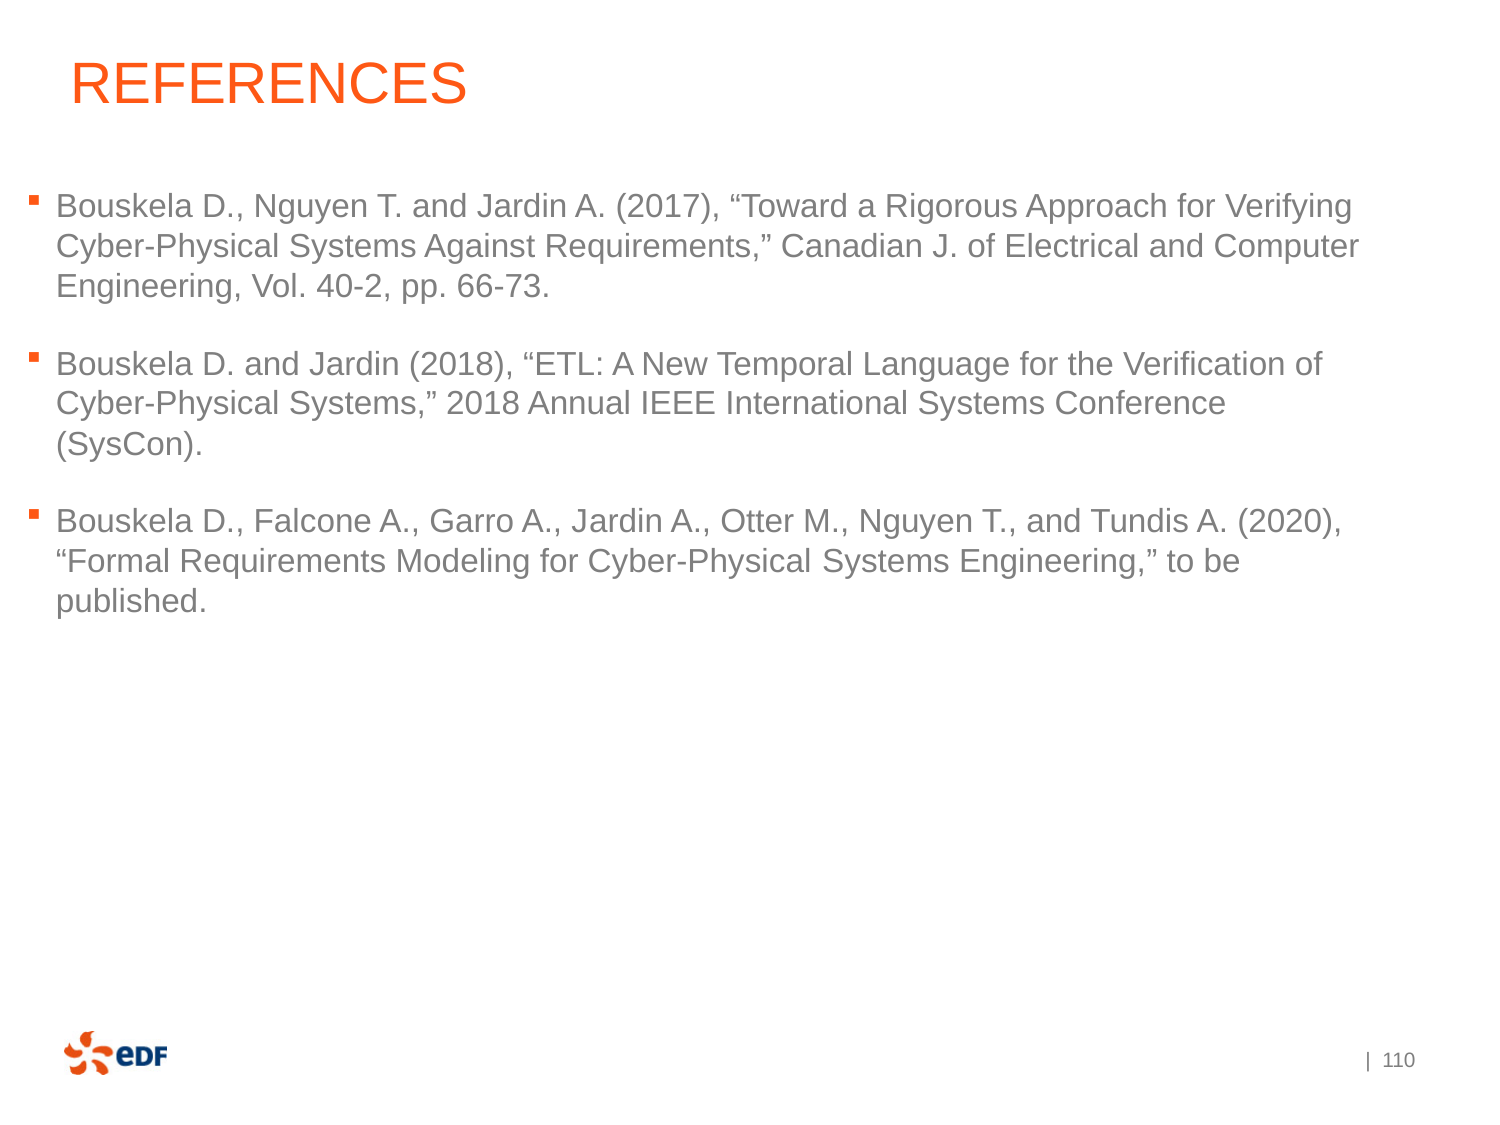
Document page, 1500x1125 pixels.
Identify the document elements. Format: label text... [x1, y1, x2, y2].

title References [64, 45, 1436, 185]
picture [64, 1031, 167, 1075]
list Bouskela D., Nguyen T. and Jardin A. (2017), “Toward a Rigorous Approach for Verifying Cyber-Physical Systems Against Requirements,” Canadian J. of Electrical and Computer Engineering, Vol. 40-2, pp. 66-73. Bouskela D. and Jardin (2018), “ETL: A New Temporal Language for the Verification of Cyber-Physical Systems,” 2018 Annual IEEE International Systems Conference (SysCon). Bouskela D., Falcone A., Garro A., Jardin A., Otter M., Nguyen T., and Tundis A. (2020), “Formal Requirements Modeling for Cyber-Physical Systems Engineering,” to be published. [20, 184, 1391, 982]
